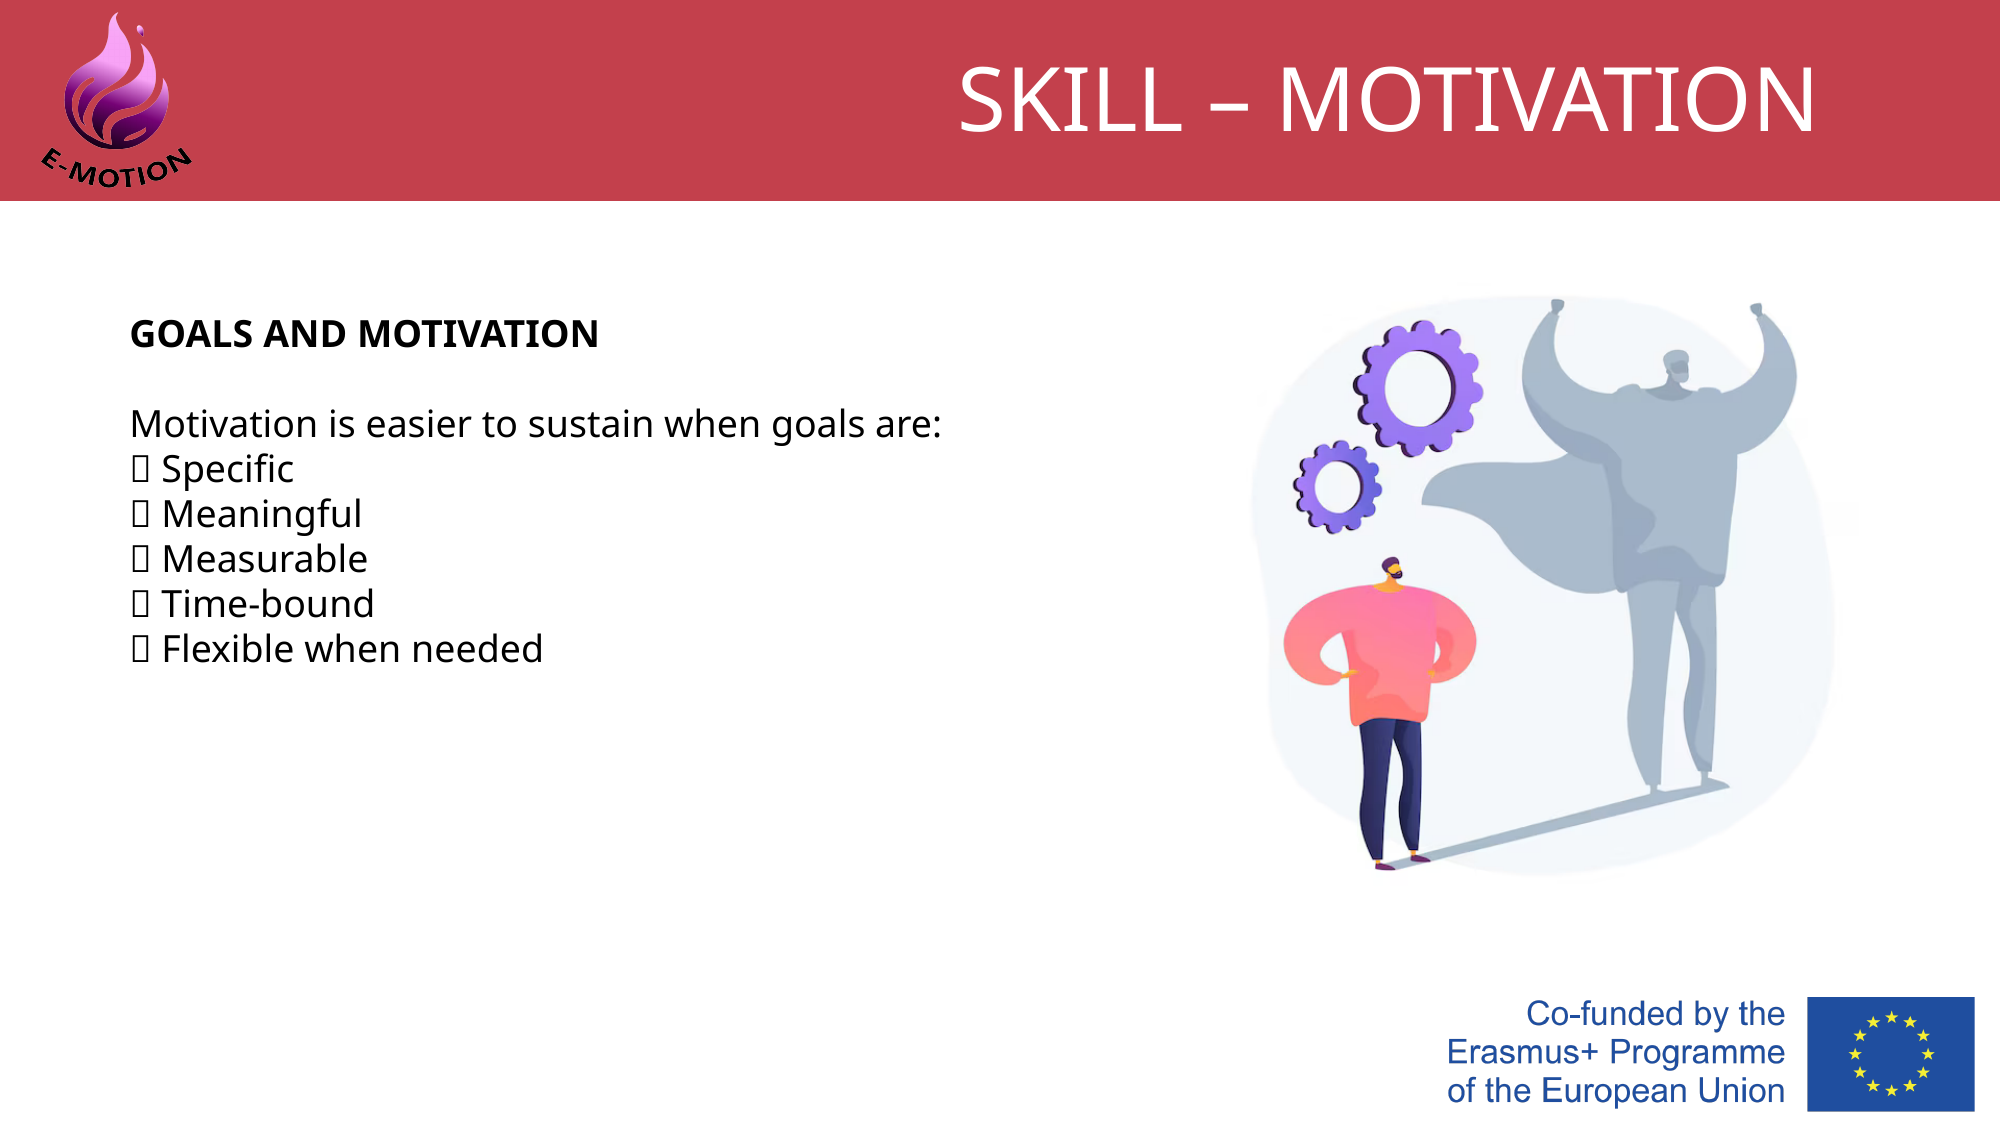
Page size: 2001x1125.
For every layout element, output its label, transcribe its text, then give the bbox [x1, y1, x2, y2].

picture [0, 0, 253, 247]
text_box GOALS AND MOTIVATION Motivation is easier to sustain when goals are: ✅ Specific ✅ Meaningful ✅ Measurable ✅ Time-bound ✅ Flexible when needed [114, 302, 1128, 678]
picture [1157, 201, 1929, 974]
text_box SKILL – MOTIVATION [576, 35, 1836, 311]
